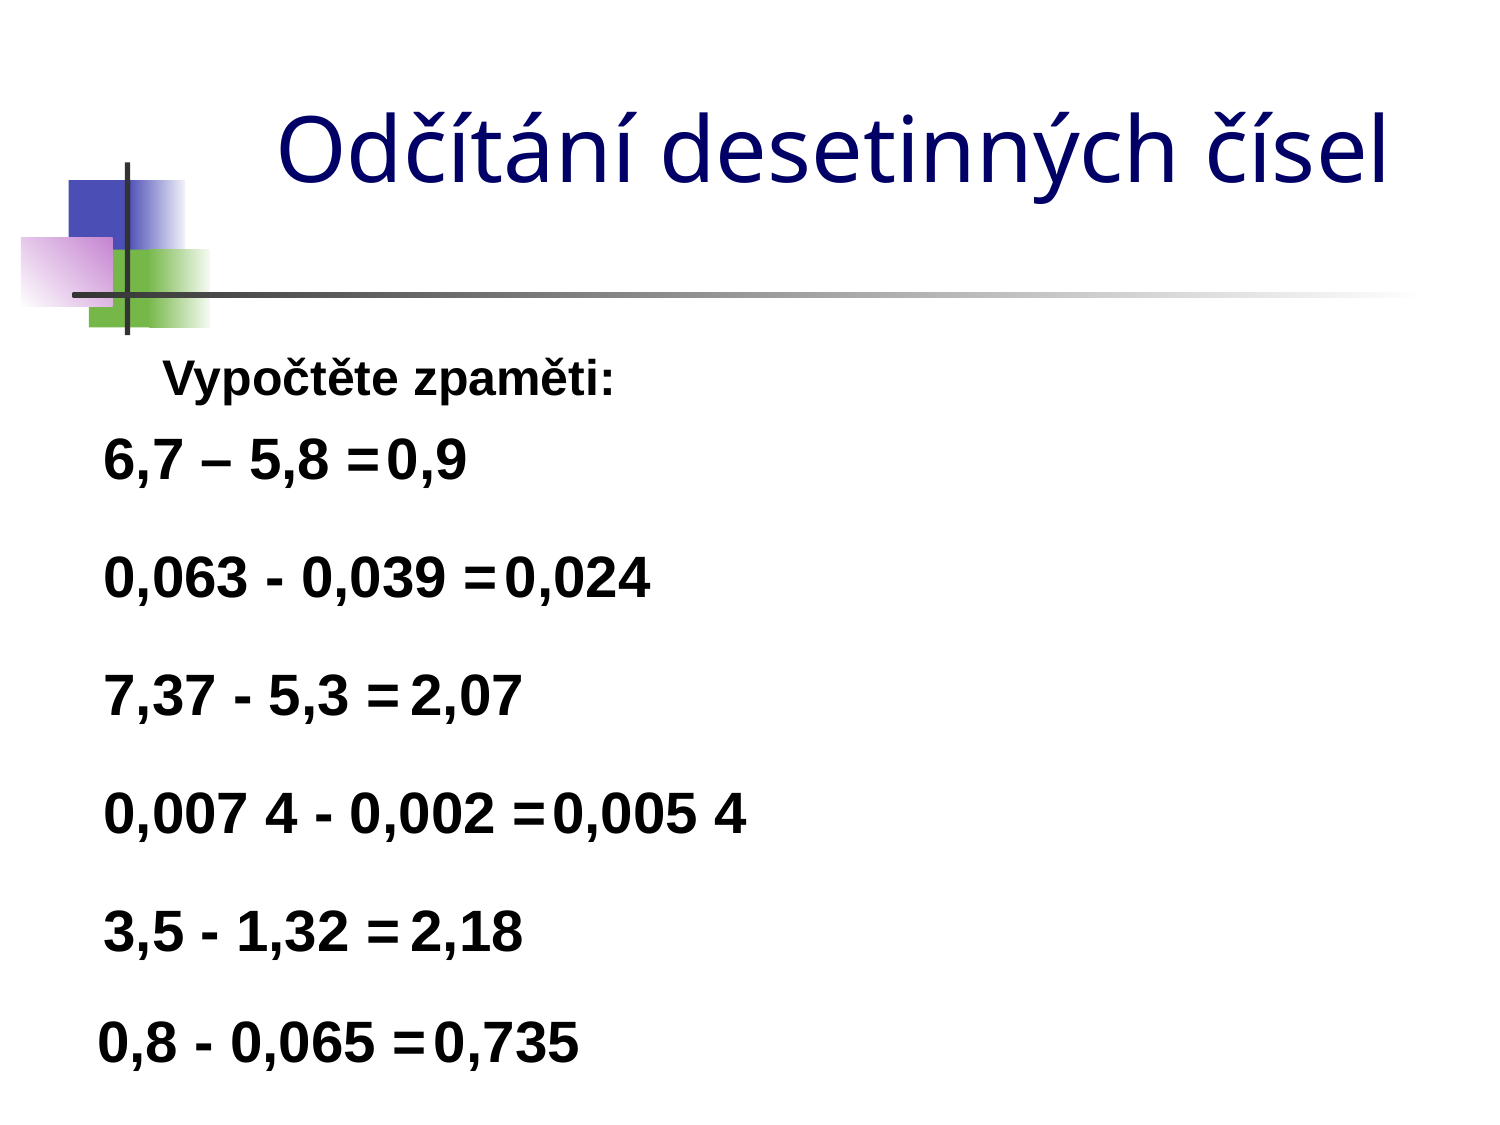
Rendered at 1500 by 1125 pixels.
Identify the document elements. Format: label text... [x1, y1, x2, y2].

text_box 0,8 - 0,065 = [82, 996, 419, 1082]
title Odčítání desetinných čísel [194, 81, 1474, 209]
text_box 0,005 4 [537, 767, 821, 853]
text_box 0,9 [371, 413, 656, 499]
text_box 2,07 [395, 649, 550, 735]
text_box 6,7 – 5,8 = [88, 413, 371, 499]
text_box 7,37 - 5,3 = [88, 649, 395, 735]
text_box 0,063 - 0,039 = [88, 531, 550, 617]
text_box 0,735 [419, 996, 685, 1082]
text_box 0,007 4 - 0,002 = [88, 767, 537, 853]
text_box 3,5 - 1,32 = [88, 885, 395, 971]
text_box 2,18 [395, 885, 567, 971]
text_box 0,024 [550, 531, 774, 617]
text_box Vypočtěte zpaměti: [147, 338, 833, 413]
